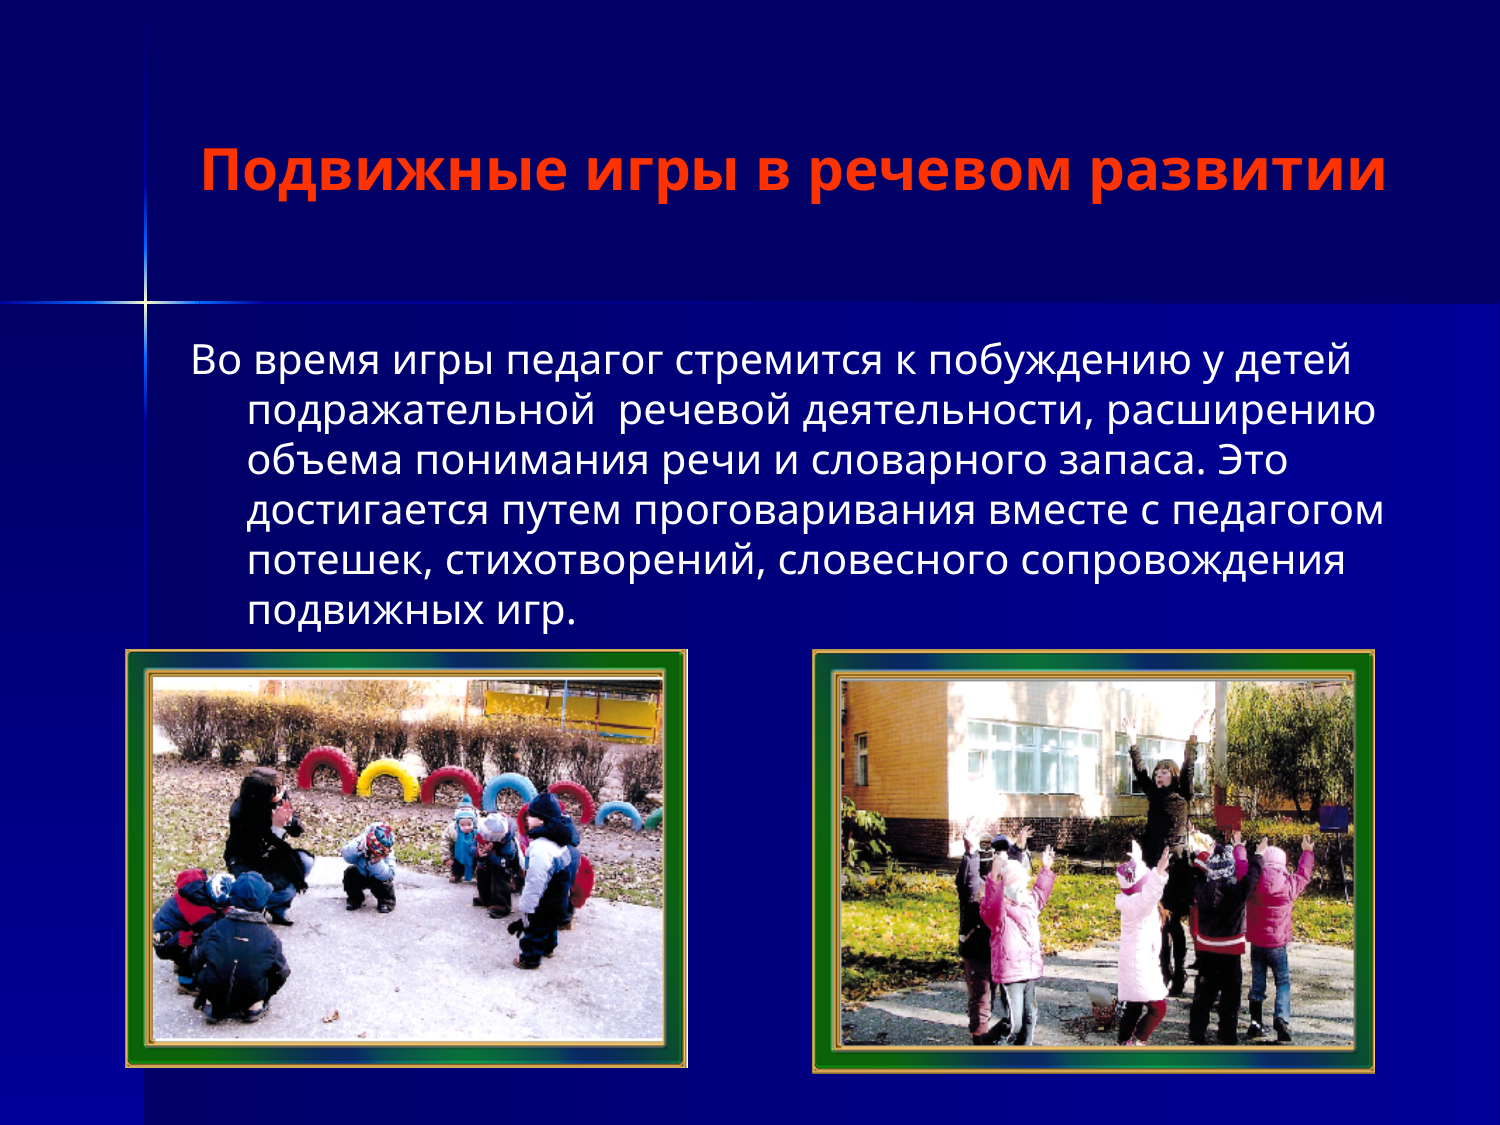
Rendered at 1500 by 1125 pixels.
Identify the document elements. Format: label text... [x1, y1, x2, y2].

picture [124, 649, 688, 1069]
picture [812, 649, 1376, 1074]
title Подвижные игры в речевом развитии [174, 49, 1413, 286]
list Во время игры педагог стремится к побуждению у детей подражательной речевой деятельности, расширению объема понимания речи и словарного запаса. Это достигается путем проговаривания вместе с педагогом потешек, стихотворений, словесного сопровождения подвижных игр. [174, 324, 1413, 1001]
